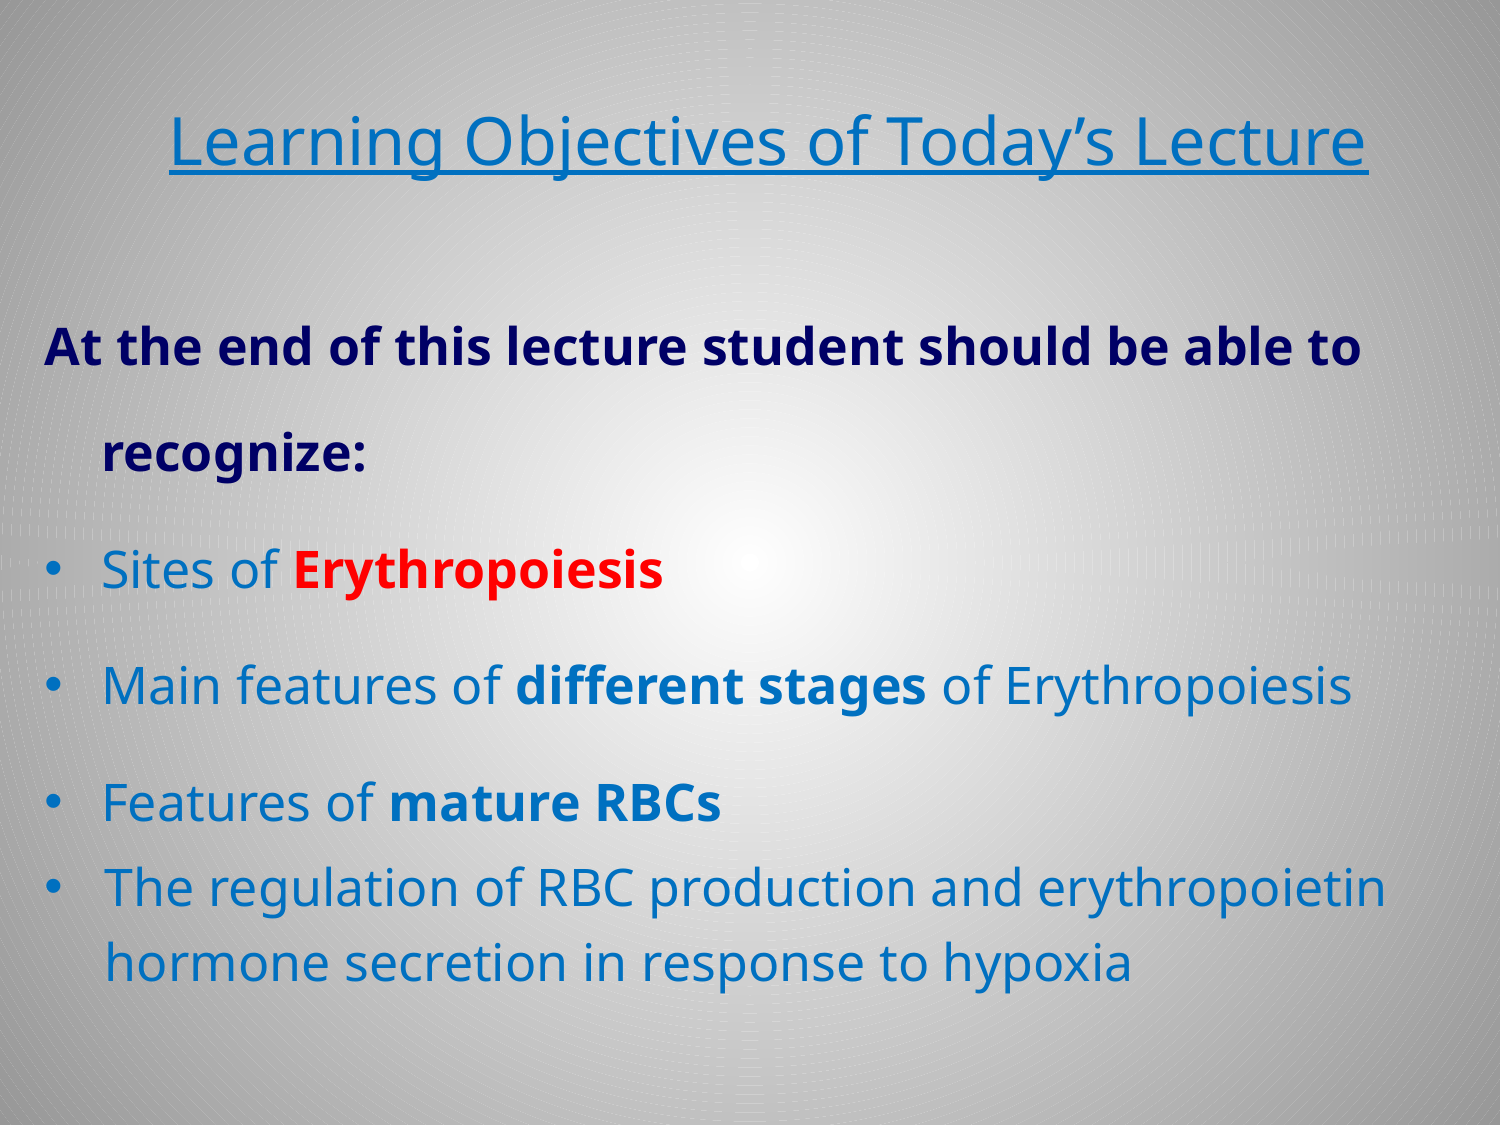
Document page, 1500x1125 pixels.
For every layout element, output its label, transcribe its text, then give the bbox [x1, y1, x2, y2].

title Learning Objectives of Today’s Lecture [37, 45, 1500, 233]
list At the end of this lecture student should be able to recognize: Sites of Erythropoiesis Main features of different stages of Erythropoiesis Features of mature RBCs The regulation of RBC production and erythropoietin hormone secretion in response to hypoxia [29, 262, 1500, 1005]
